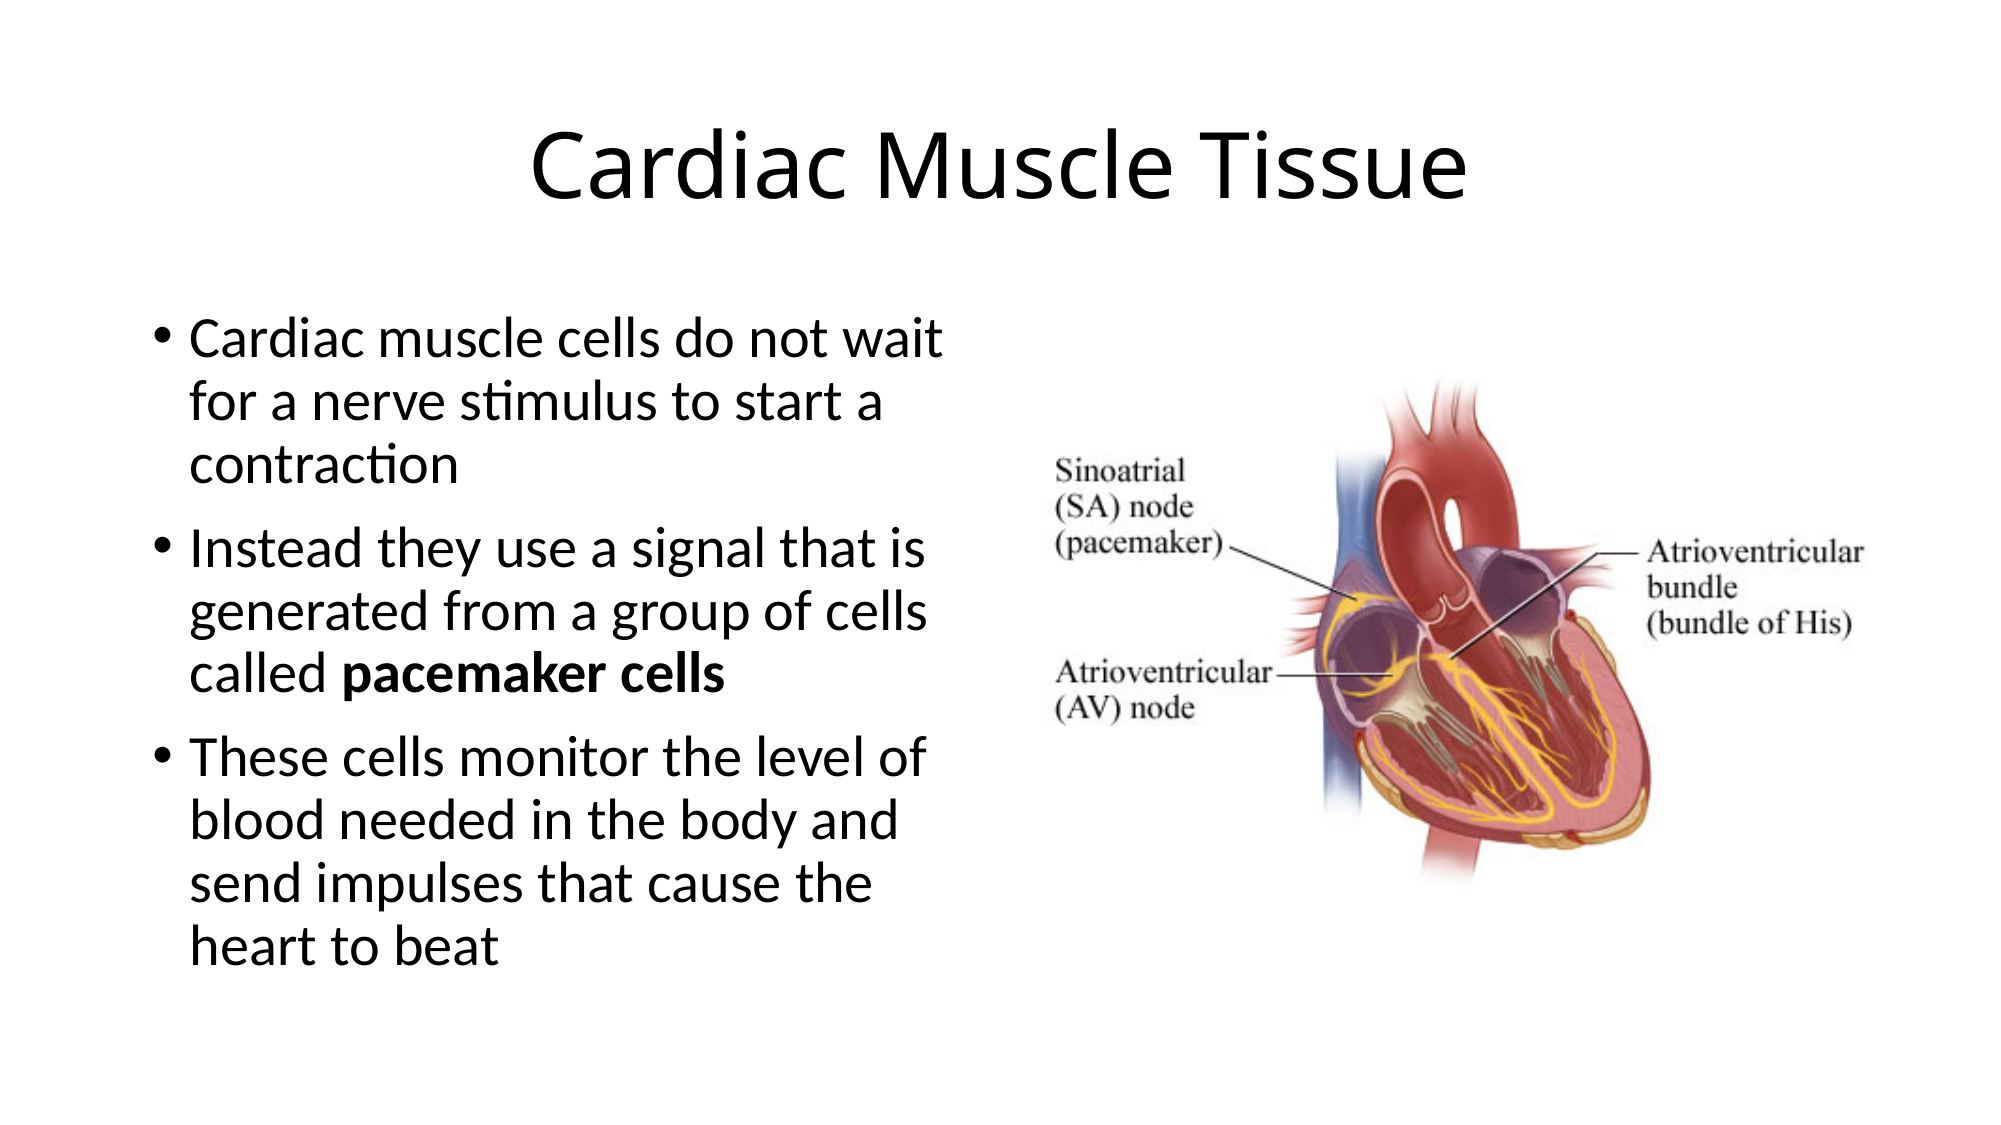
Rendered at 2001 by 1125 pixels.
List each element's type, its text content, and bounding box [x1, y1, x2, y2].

list Cardiac muscle cells do not wait for a nerve stimulus to start a contraction Instead they use a signal that is generated from a group of cells called pacemaker cells These cells monitor the level of blood needed in the body and send impulses that cause the heart to beat [137, 299, 988, 1014]
picture [1027, 350, 1891, 884]
title Cardiac Muscle Tissue [137, 59, 1863, 278]
